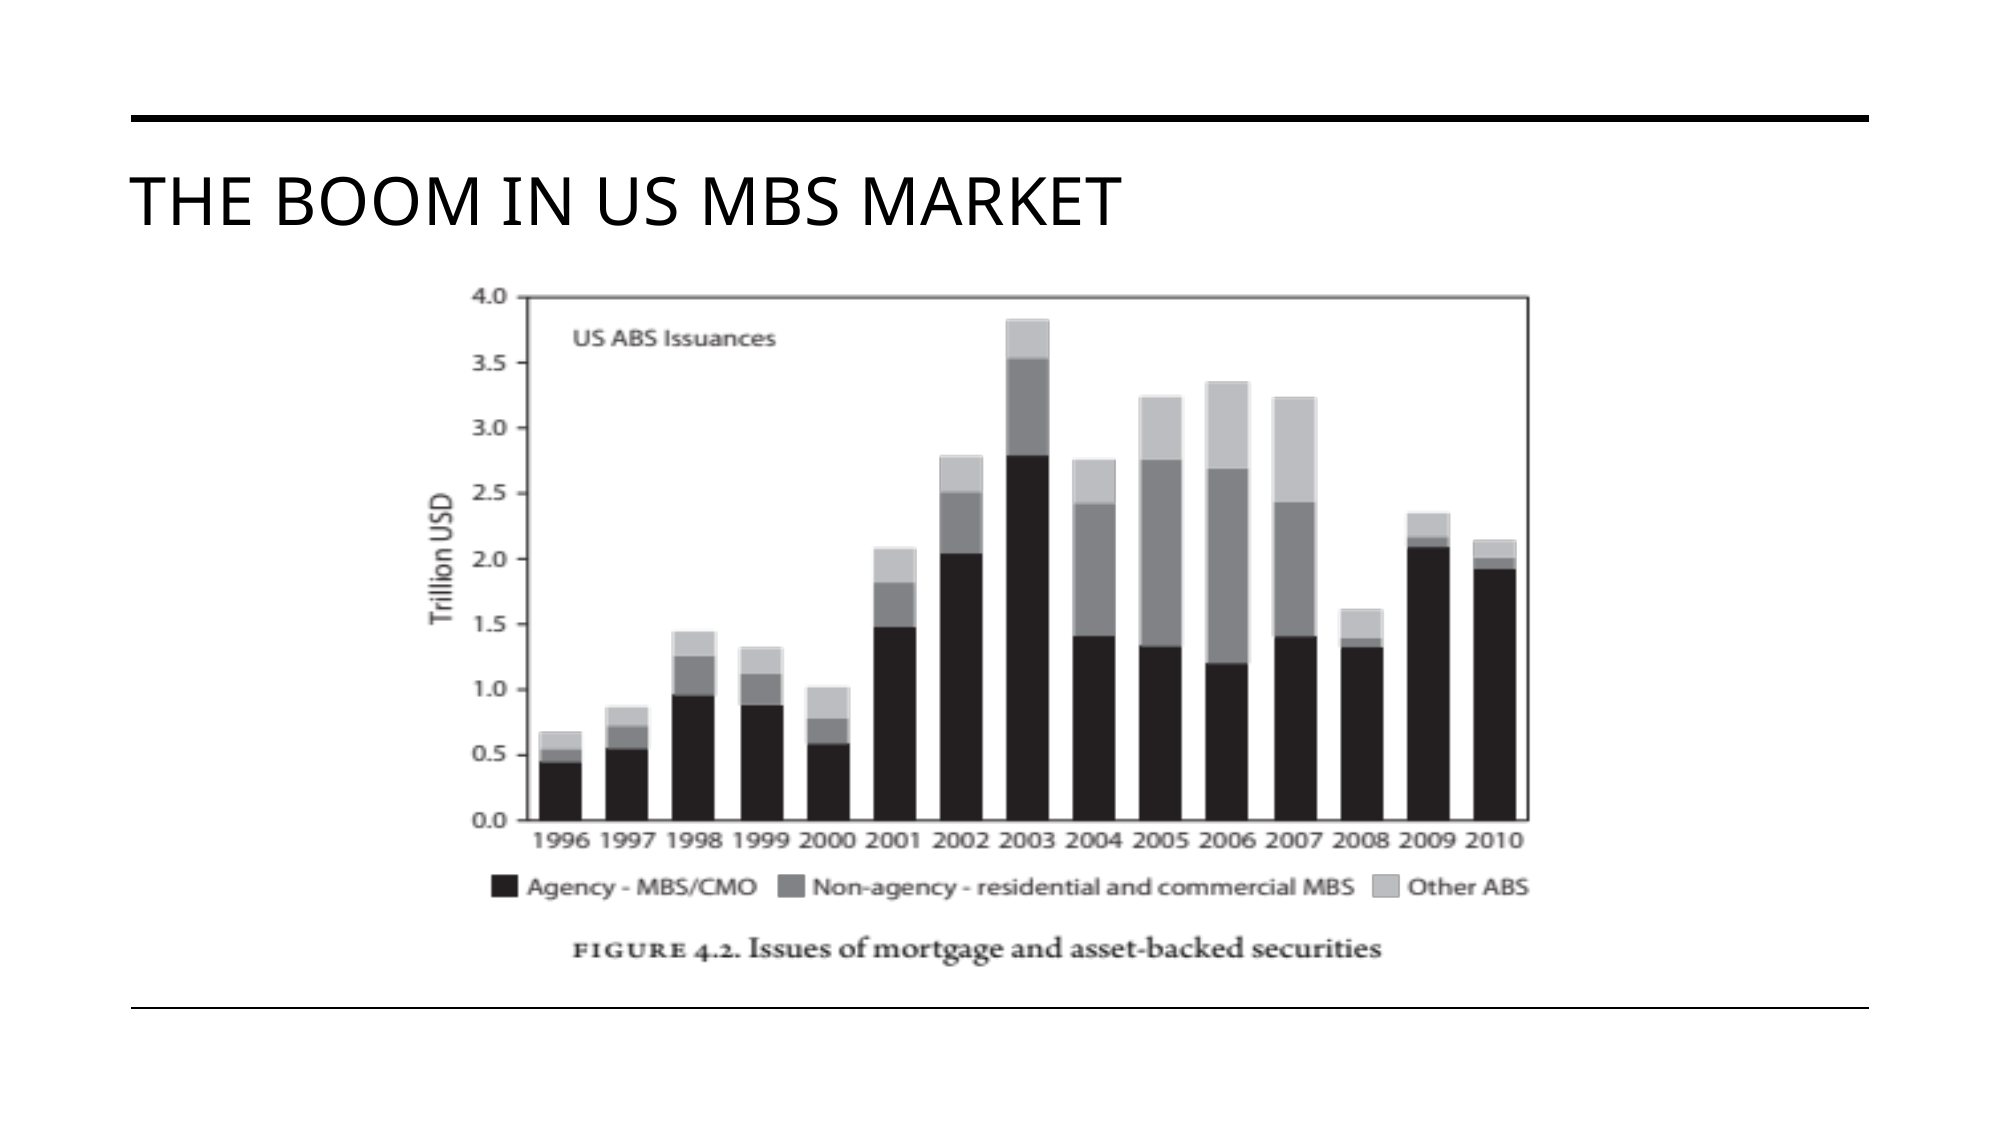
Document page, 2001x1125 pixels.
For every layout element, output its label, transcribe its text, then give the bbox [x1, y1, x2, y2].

picture [402, 273, 1557, 974]
title The boom in US MBS market [114, 151, 1869, 236]
